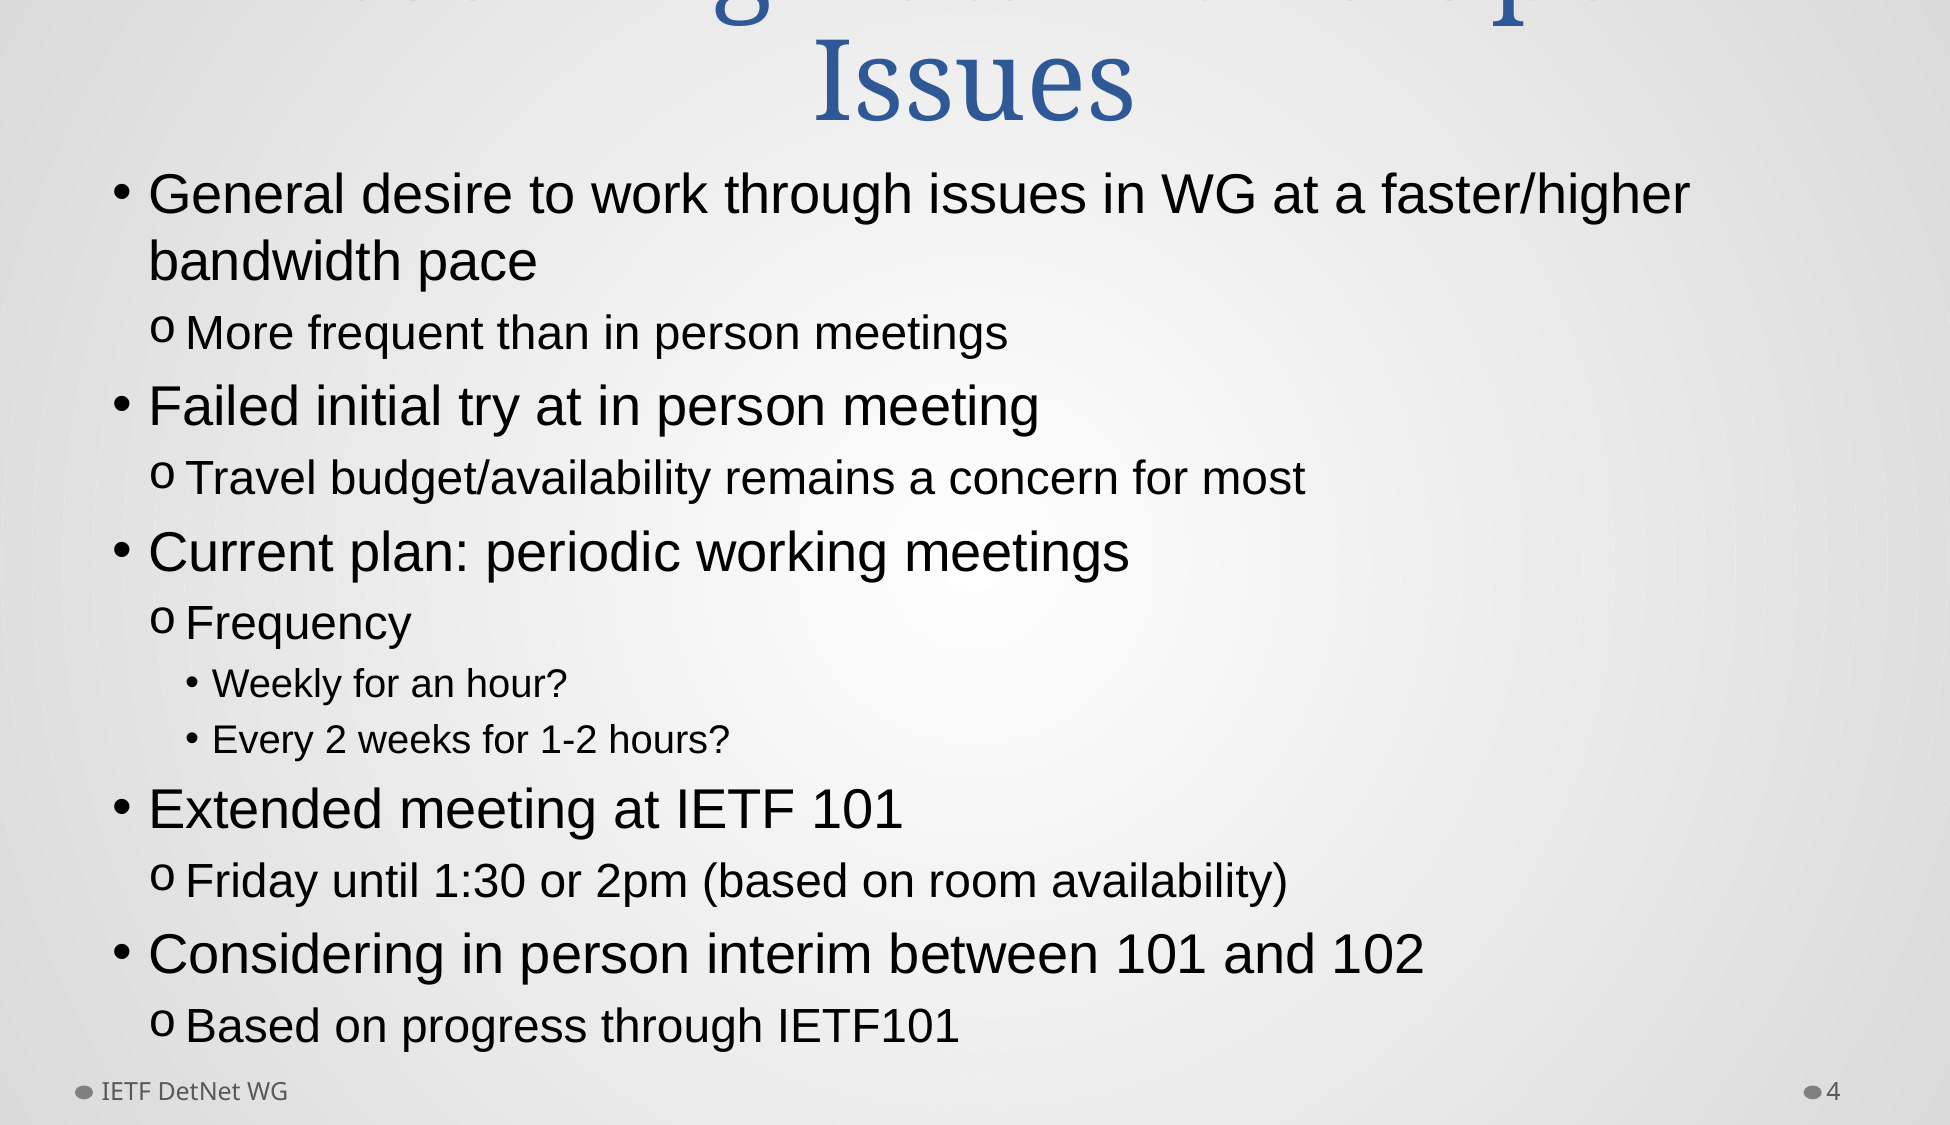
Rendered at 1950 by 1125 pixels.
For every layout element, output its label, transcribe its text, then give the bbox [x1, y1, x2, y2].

footer IETF DetNet WG [94, 1062, 702, 1123]
title Resolving Data Plane Open Issues [97, 0, 1853, 149]
slide_number 4 [1821, 1062, 1942, 1123]
list General desire to work through issues in WG at a faster/higher bandwidth pace More frequent than in person meetings Failed initial try at in person meeting Travel budget/availability remains a concern for most Current plan: periodic working meetings Frequency Weekly for an hour? Every 2 weeks for 1-2 hours? Extended meeting at IETF 101 Friday until 1:30 or 2pm (based on room availability) Considering in person interim between 101 and 102 Based on progress through IETF101 [97, 149, 1853, 1063]
